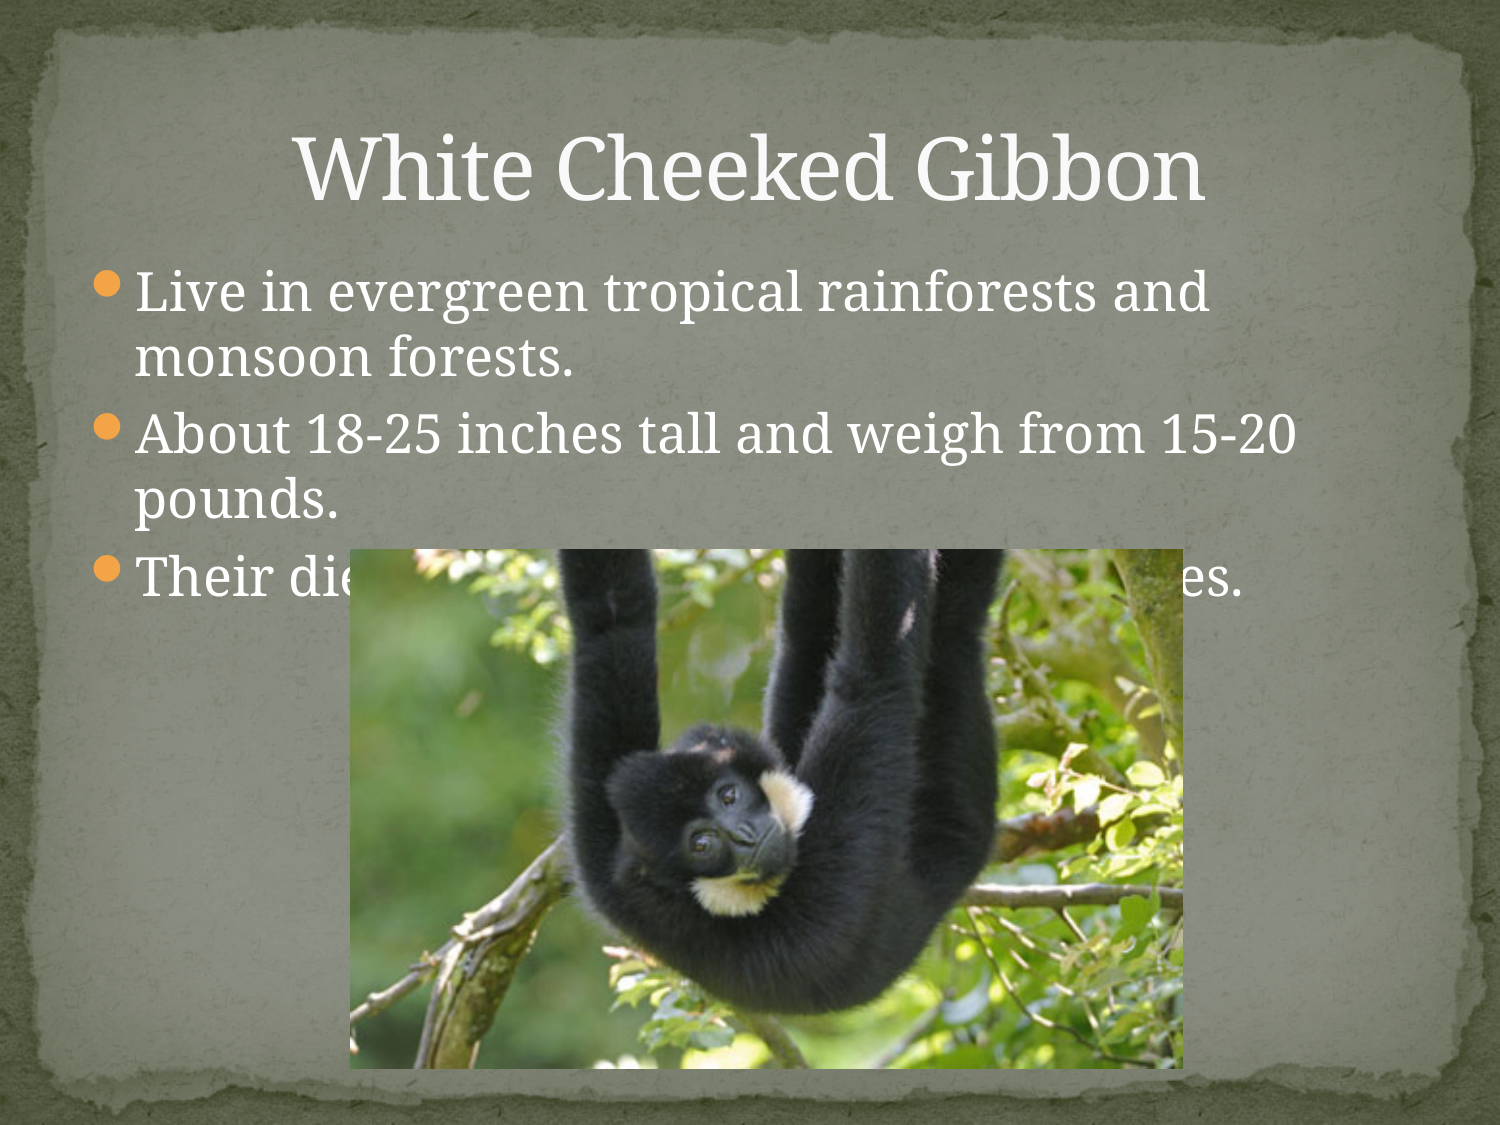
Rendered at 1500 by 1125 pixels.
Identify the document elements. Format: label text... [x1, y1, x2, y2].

list Live in evergreen tropical rainforests and monsoon forests. About 18-25 inches tall and weigh from 15-20 pounds. Their diet consists of ripe fruits and leaves. [75, 249, 1425, 575]
picture [350, 549, 1183, 1069]
title White Cheeked Gibbon [74, 24, 1425, 225]
